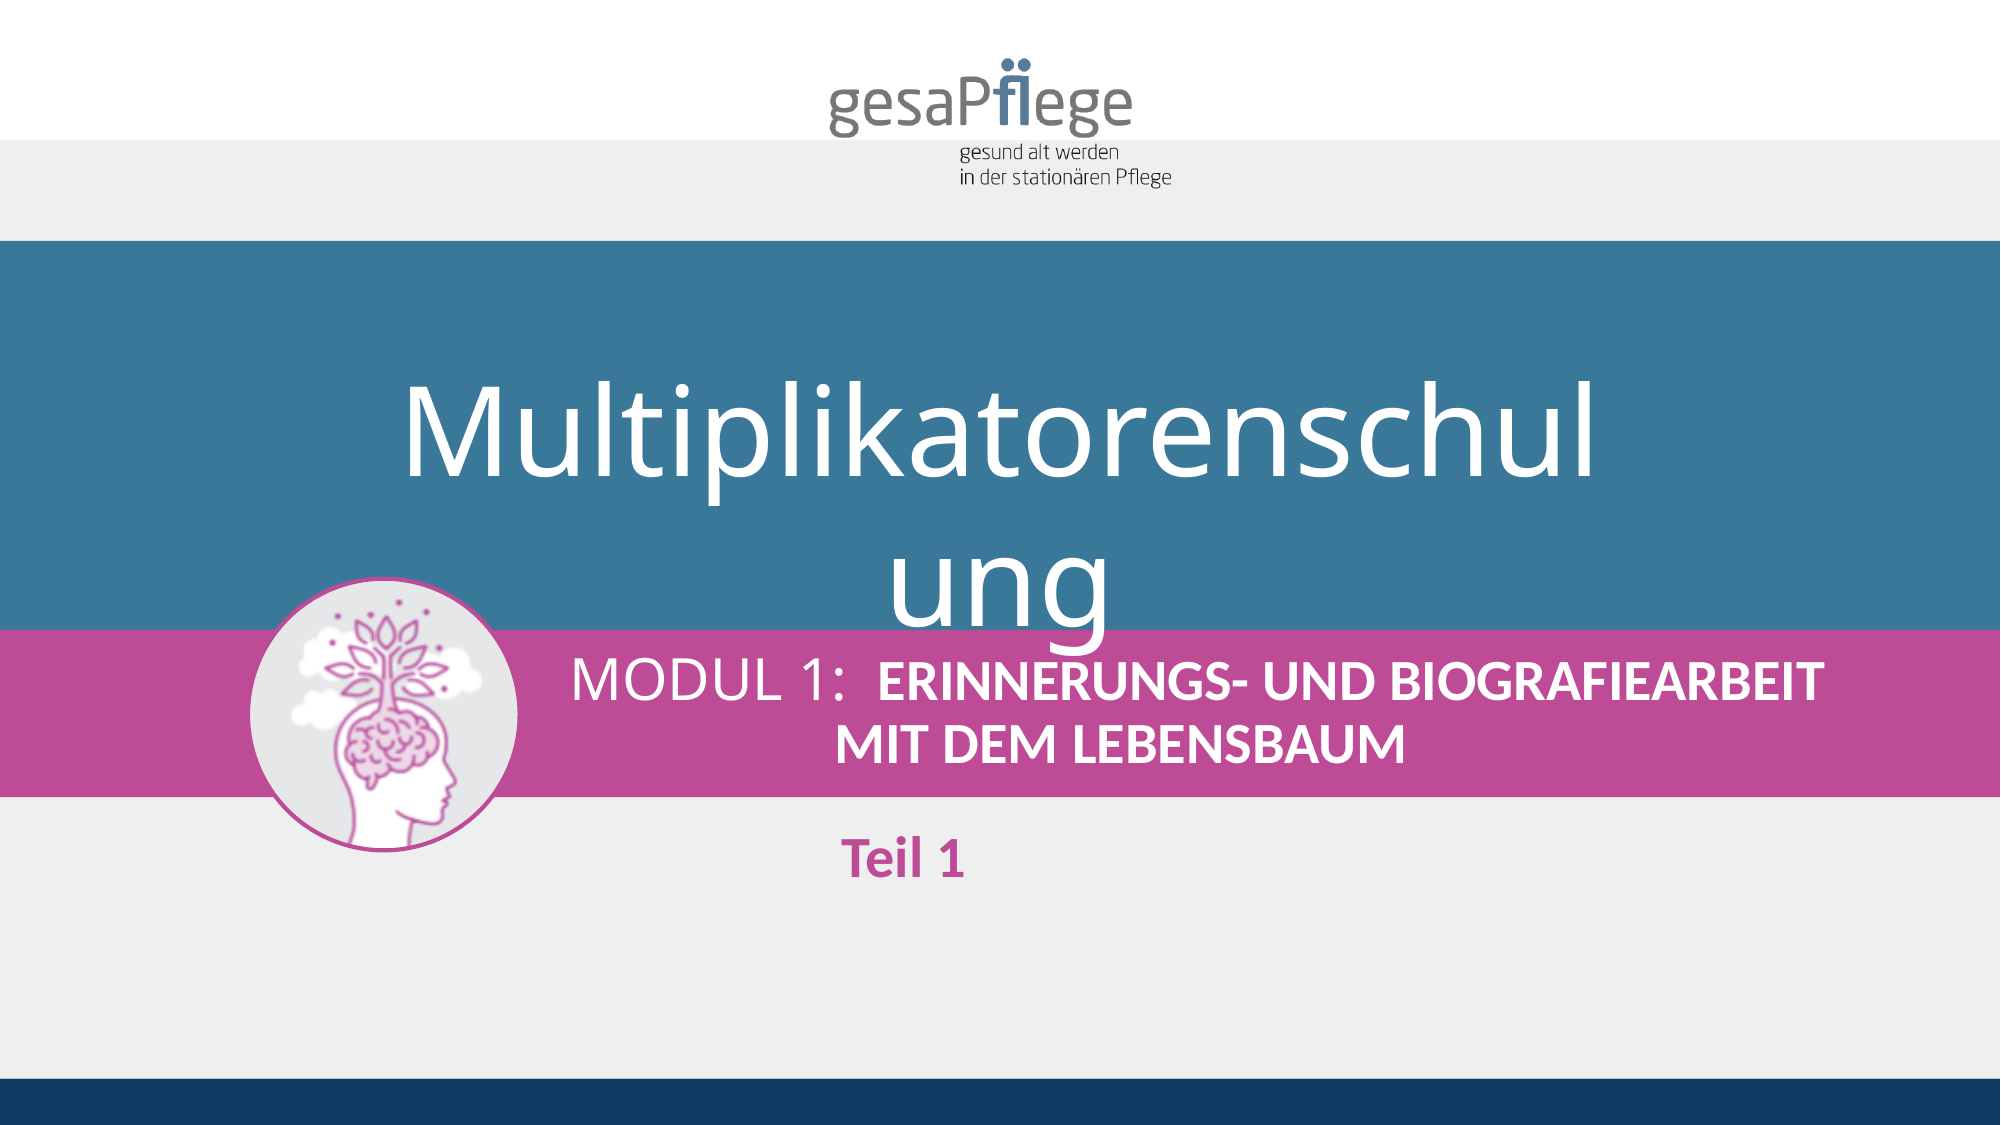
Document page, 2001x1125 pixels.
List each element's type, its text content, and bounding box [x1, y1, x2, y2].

picture [827, 56, 1173, 190]
list Teil 1 [841, 819, 1794, 939]
